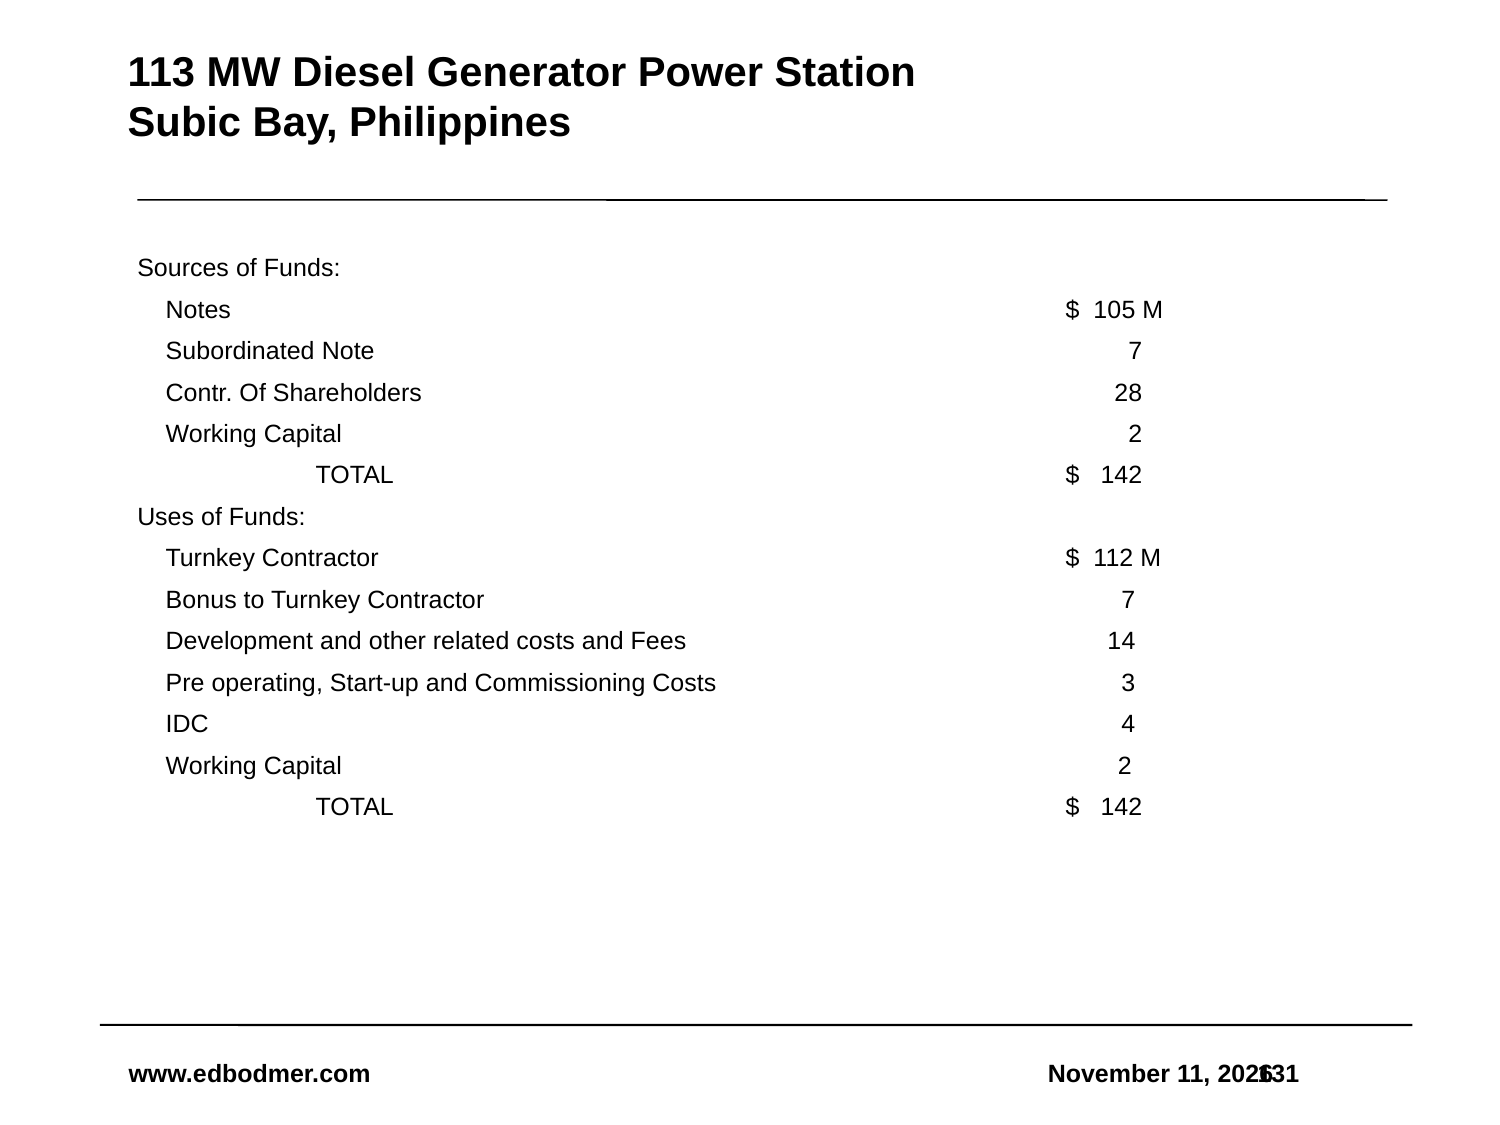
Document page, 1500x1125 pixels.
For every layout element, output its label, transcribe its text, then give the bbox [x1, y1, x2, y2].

list Sources of Funds: Notes $ 105 M Subordinated Note 7 Contr. Of Shareholders 28 Working Capital 2 TOTAL $ 142 Uses of Funds: Turnkey Contractor $ 112 M Bonus to Turnkey Contractor 7 Development and other related costs and Fees 14 Pre operating, Start-up and Commissioning Costs 3 IDC 4 Working Capital 2 TOTAL $ 142 [112, 249, 1388, 963]
title 113 MW Diesel Generator Power Station Subic Bay, Philippines [112, 37, 1388, 176]
